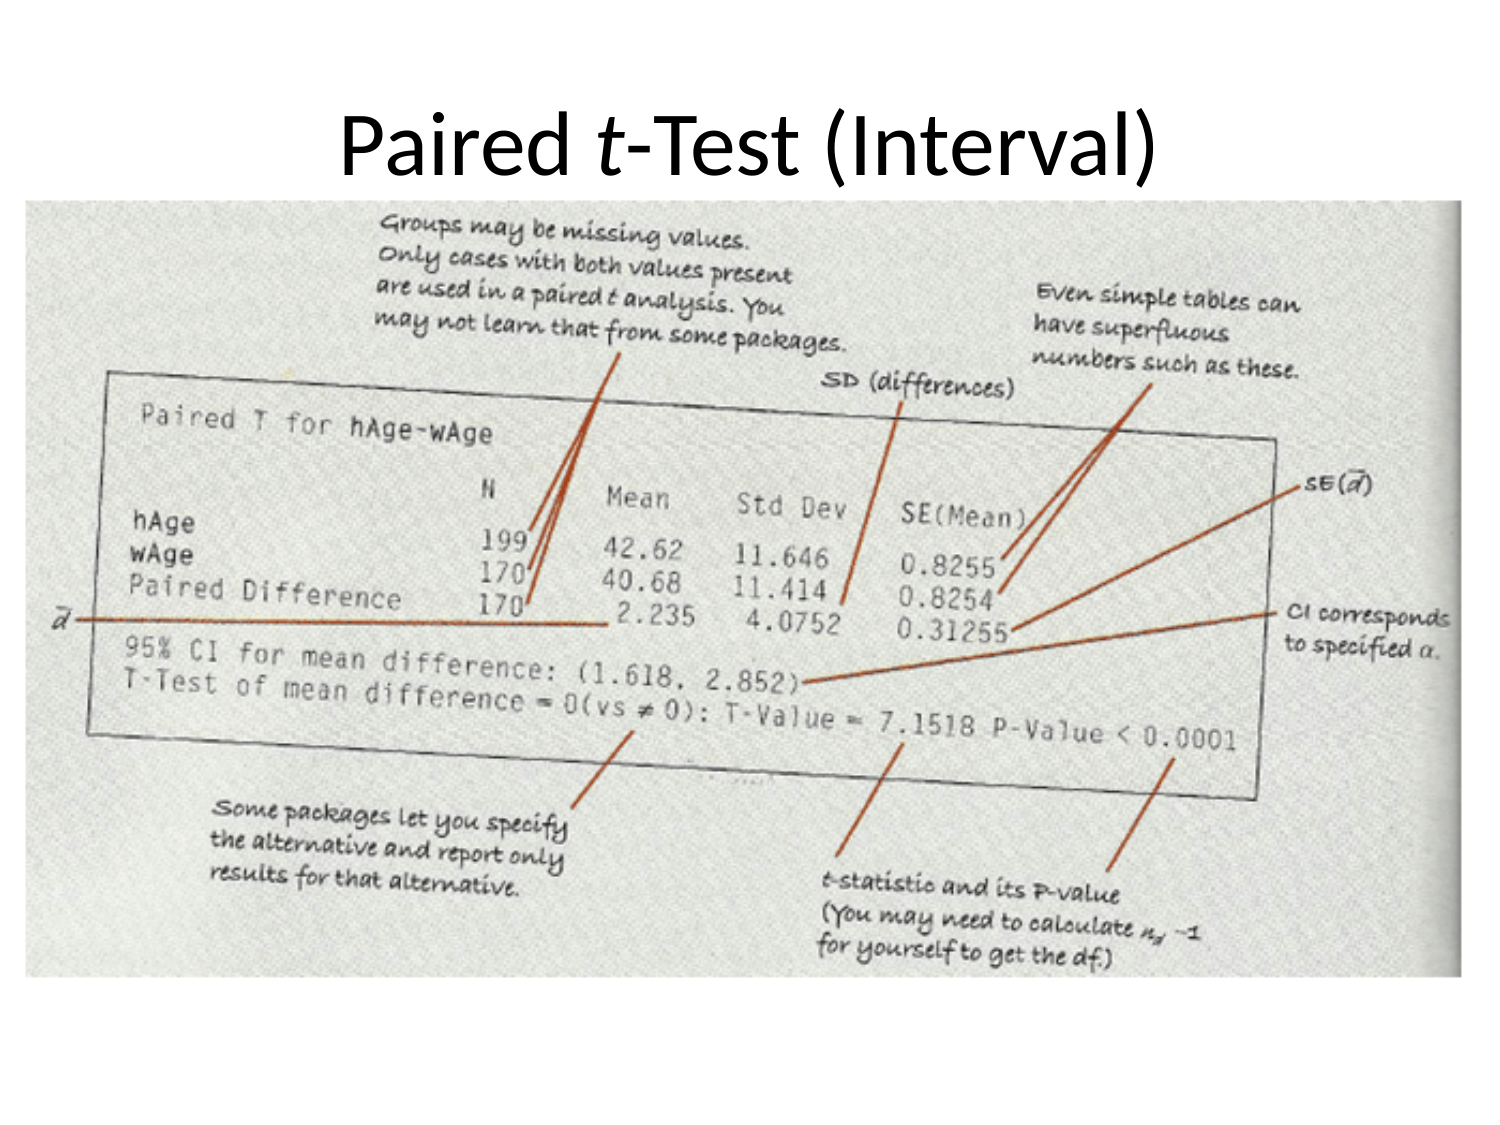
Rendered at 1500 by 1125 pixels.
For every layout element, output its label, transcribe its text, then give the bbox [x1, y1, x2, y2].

title Paired t-Test (Interval) [75, 45, 1425, 198]
picture [24, 199, 1464, 980]
